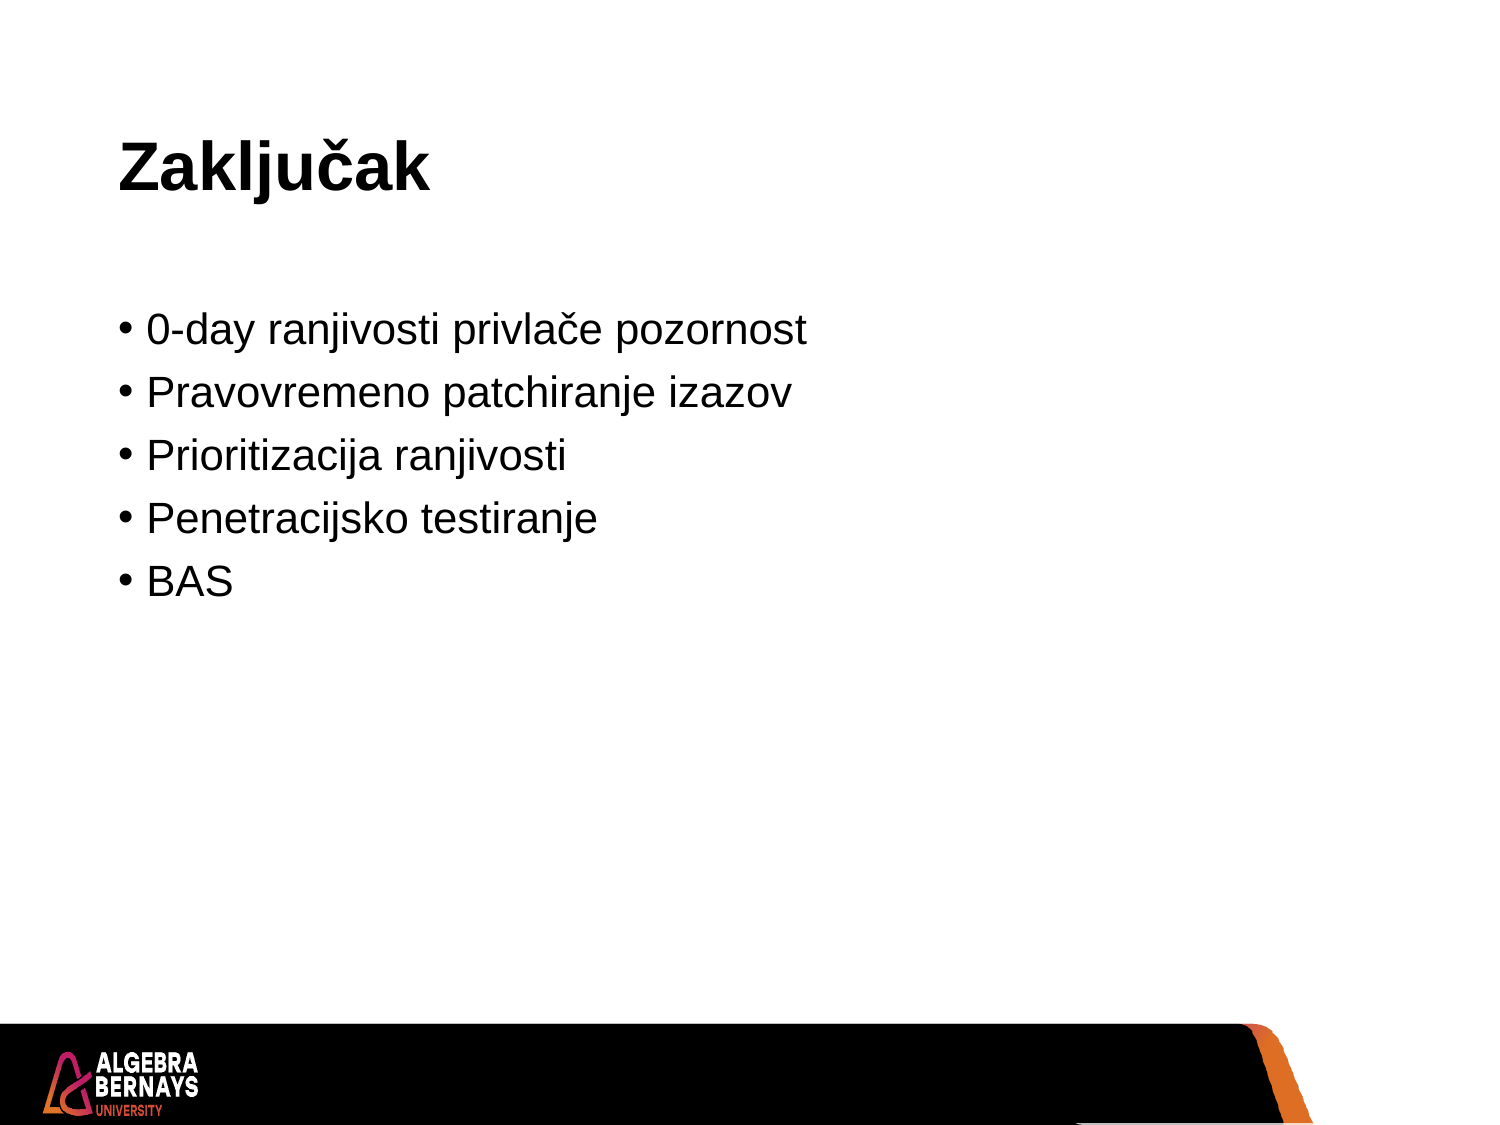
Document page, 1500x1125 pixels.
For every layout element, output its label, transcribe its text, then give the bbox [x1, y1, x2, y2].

title Zaključak [103, 59, 1397, 278]
picture [0, 1023, 1468, 1125]
list 0-day ranjivosti privlače pozornost Pravovremeno patchiranje izazov Prioritizacija ranjivosti Penetracijsko testiranje BAS [103, 299, 1397, 1014]
